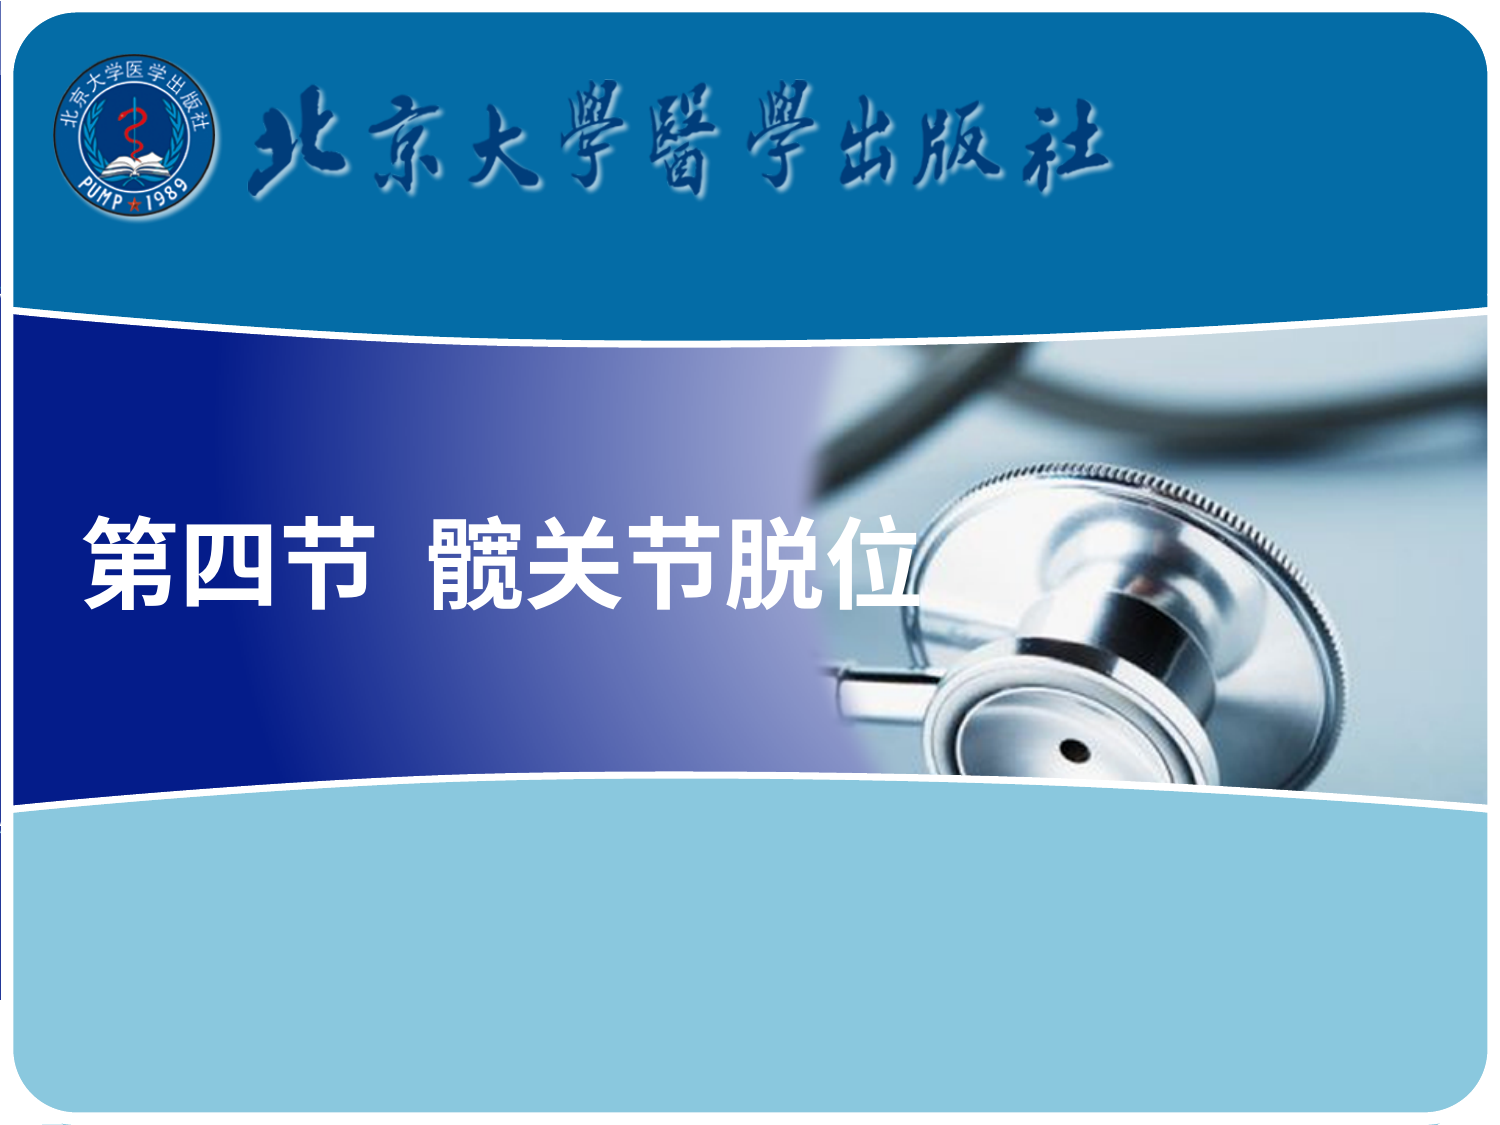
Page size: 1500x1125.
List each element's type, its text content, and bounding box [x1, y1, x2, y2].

picture [14, 315, 1487, 805]
title 第四节 髋关节脱位 [52, 373, 952, 749]
picture [53, 54, 1117, 225]
